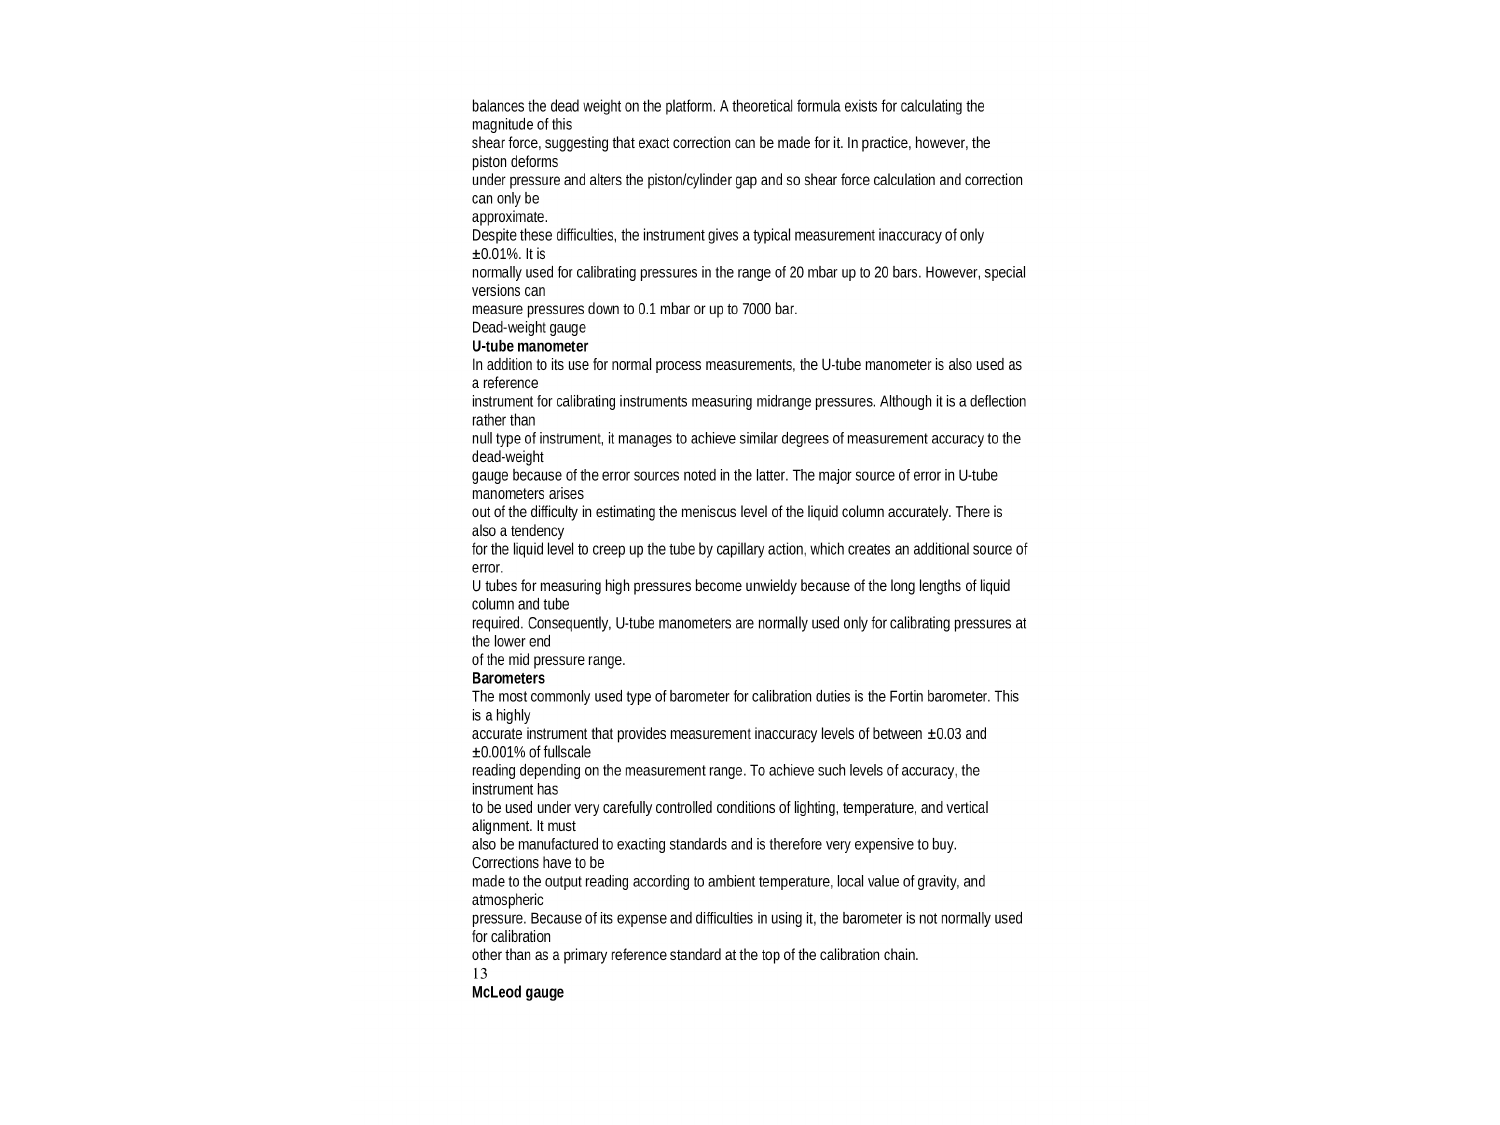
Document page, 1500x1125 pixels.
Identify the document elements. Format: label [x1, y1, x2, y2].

picture [350, 0, 1150, 1125]
